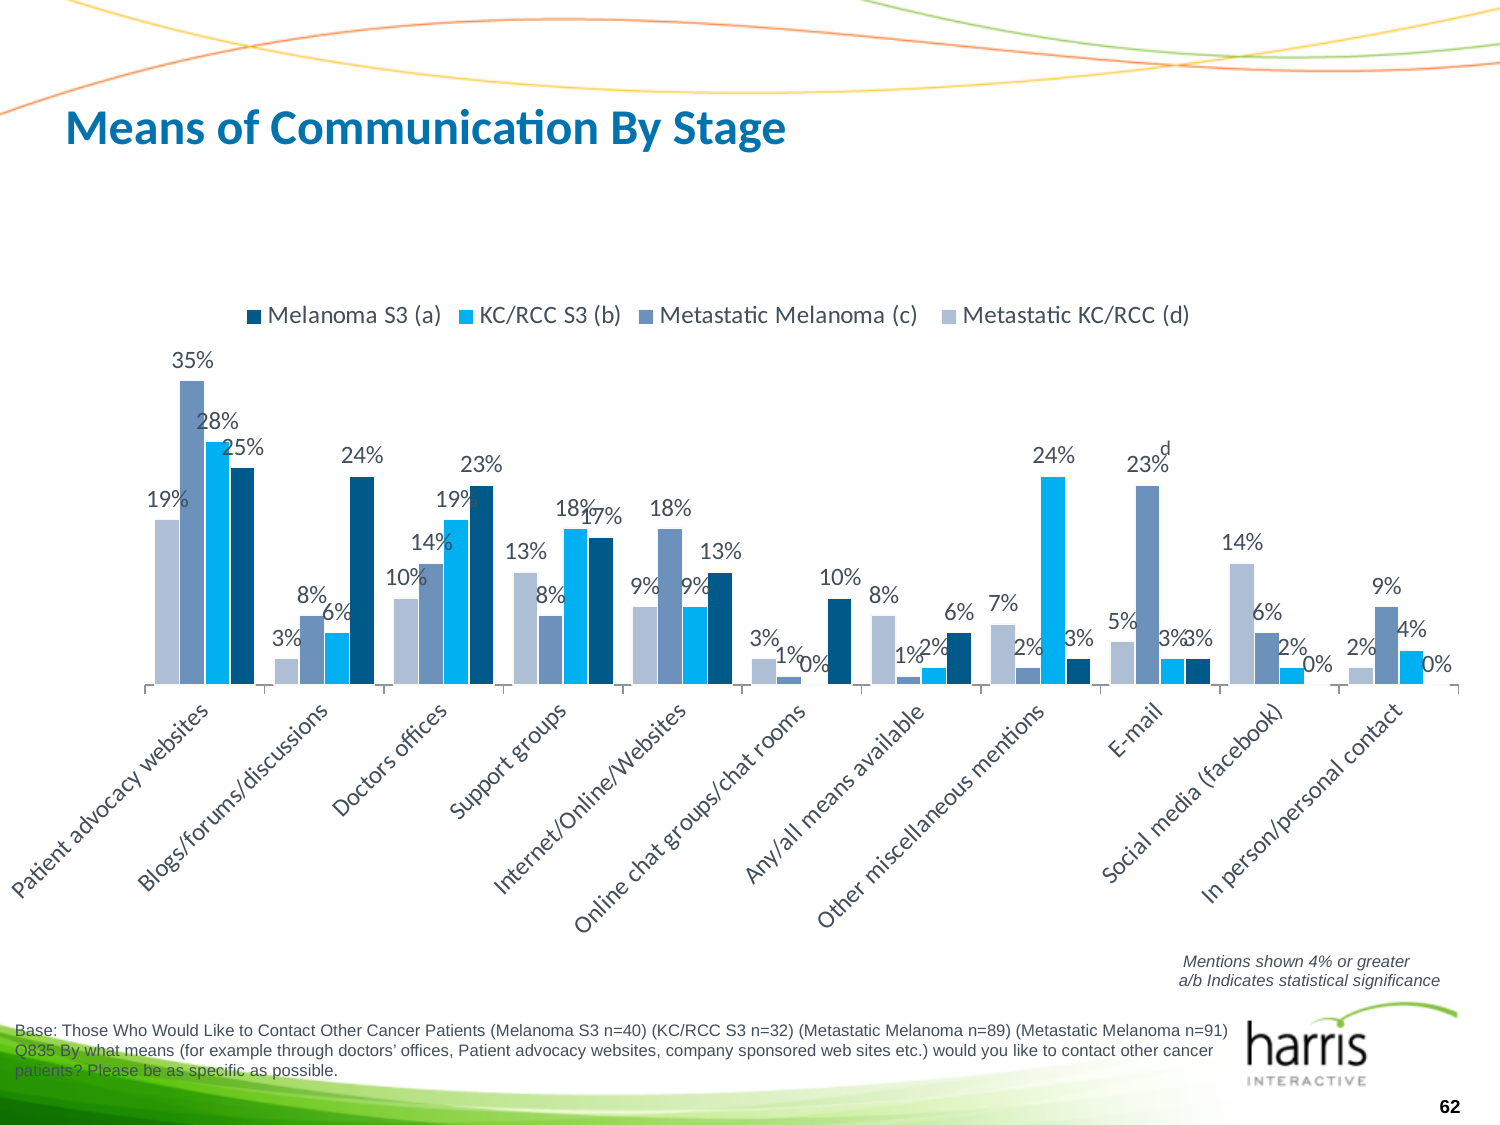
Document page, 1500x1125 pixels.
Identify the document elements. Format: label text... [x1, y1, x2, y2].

picture [0, 0, 1500, 287]
title Means of Communication By Stage [49, 87, 1451, 176]
text_box Base: Those Who Would Like to Contact Other Cancer Patients (Melanoma S3 n=40) (KC/RCC S3 n=32) (Metastatic Melanoma n=89) (Metastatic Melanoma n=91) Q835 By what means (for example through doctors’ offices, Patient advocacy websites, company sponsored web sites etc.) would you like to contact other cancer patients? Please be as specific as possible. [0, 1012, 1263, 1088]
chart [0, 287, 1500, 951]
text_box Mentions shown 4% or greater [1168, 961, 1426, 979]
text_box a/b Indicates statistical significance [1164, 962, 1456, 998]
picture [0, 951, 1500, 1125]
text_box 62 [1400, 1087, 1500, 1125]
